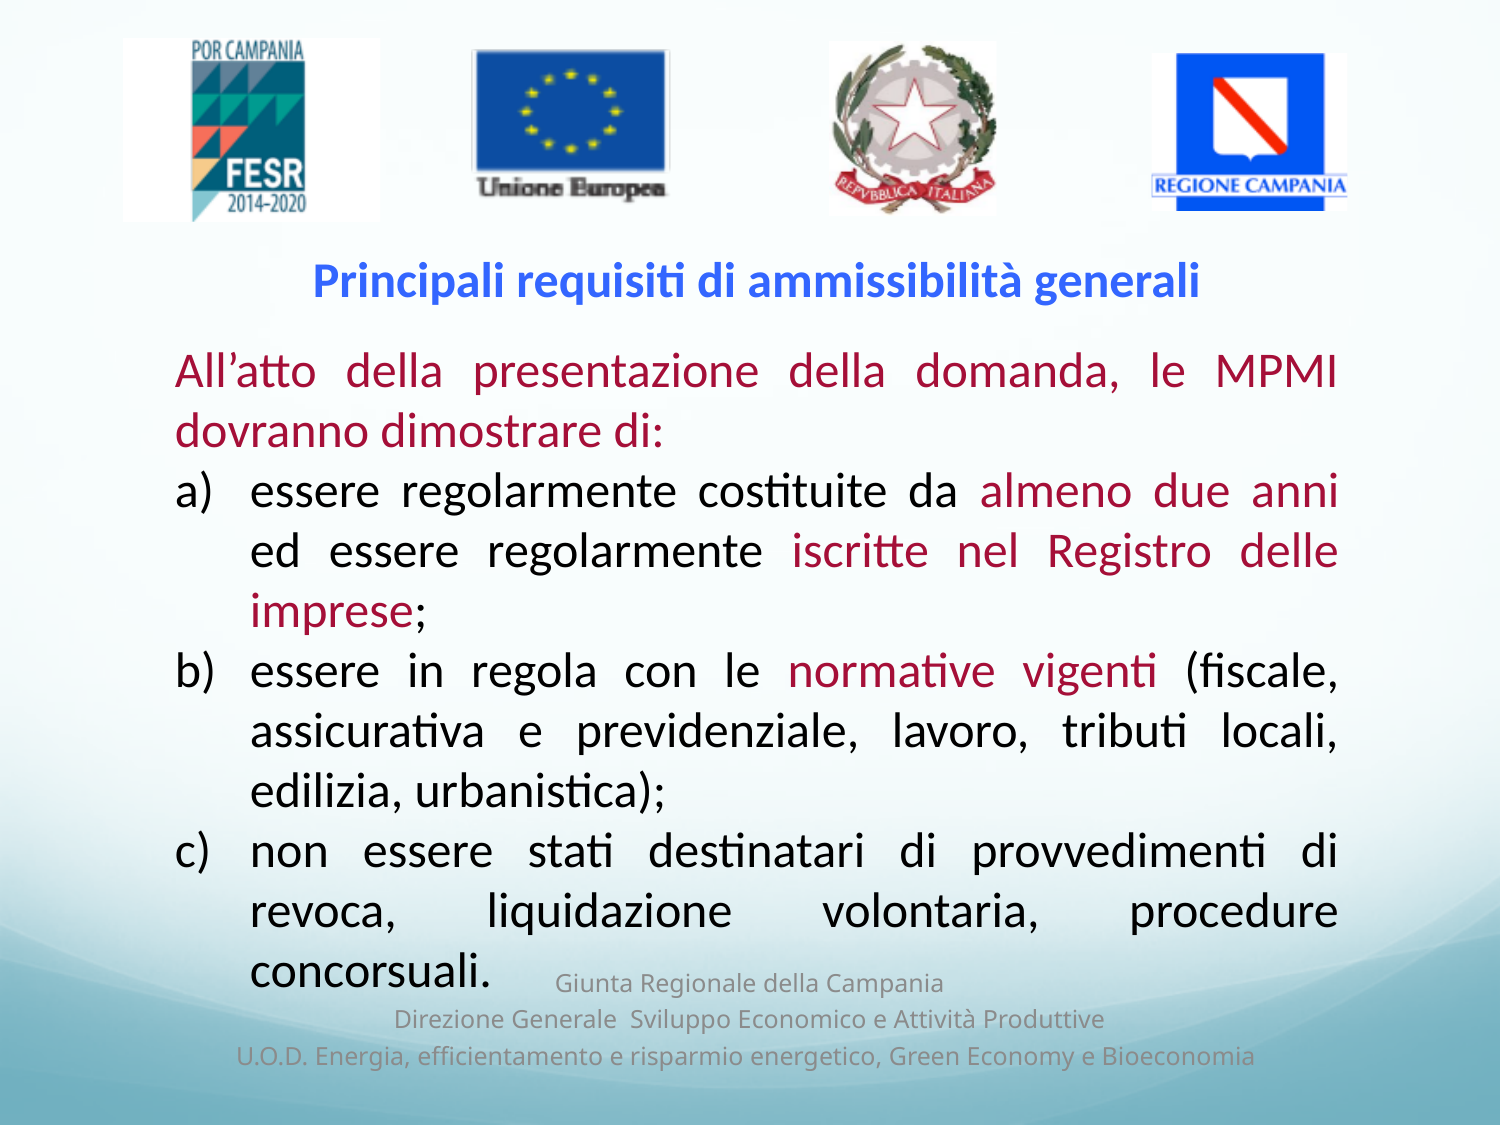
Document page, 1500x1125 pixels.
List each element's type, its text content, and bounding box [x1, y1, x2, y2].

text_box Giunta Regionale della Campania Direzione Generale Sviluppo Economico e Attività Produttive U.O.D. Energia, efficientamento e risparmio energetico, Green Economy e Bioeconomia [216, 1005, 1283, 1090]
picture [470, 42, 673, 209]
text_box Principali requisiti di ammissibilità generali All’atto della presentazione della domanda, le MPMI dovranno dimostrare di: essere regolarmente costituite da almeno due anni ed essere regolarmente iscritte nel Registro delle imprese; essere in regola con le normative vigenti (fiscale, assicurativa e previdenziale, lavoro, tributi locali, edilizia, urbanistica); non essere stati destinatari di provvedimenti di revoca, liquidazione volontaria, procedure concorsuali. [160, 240, 1355, 1005]
